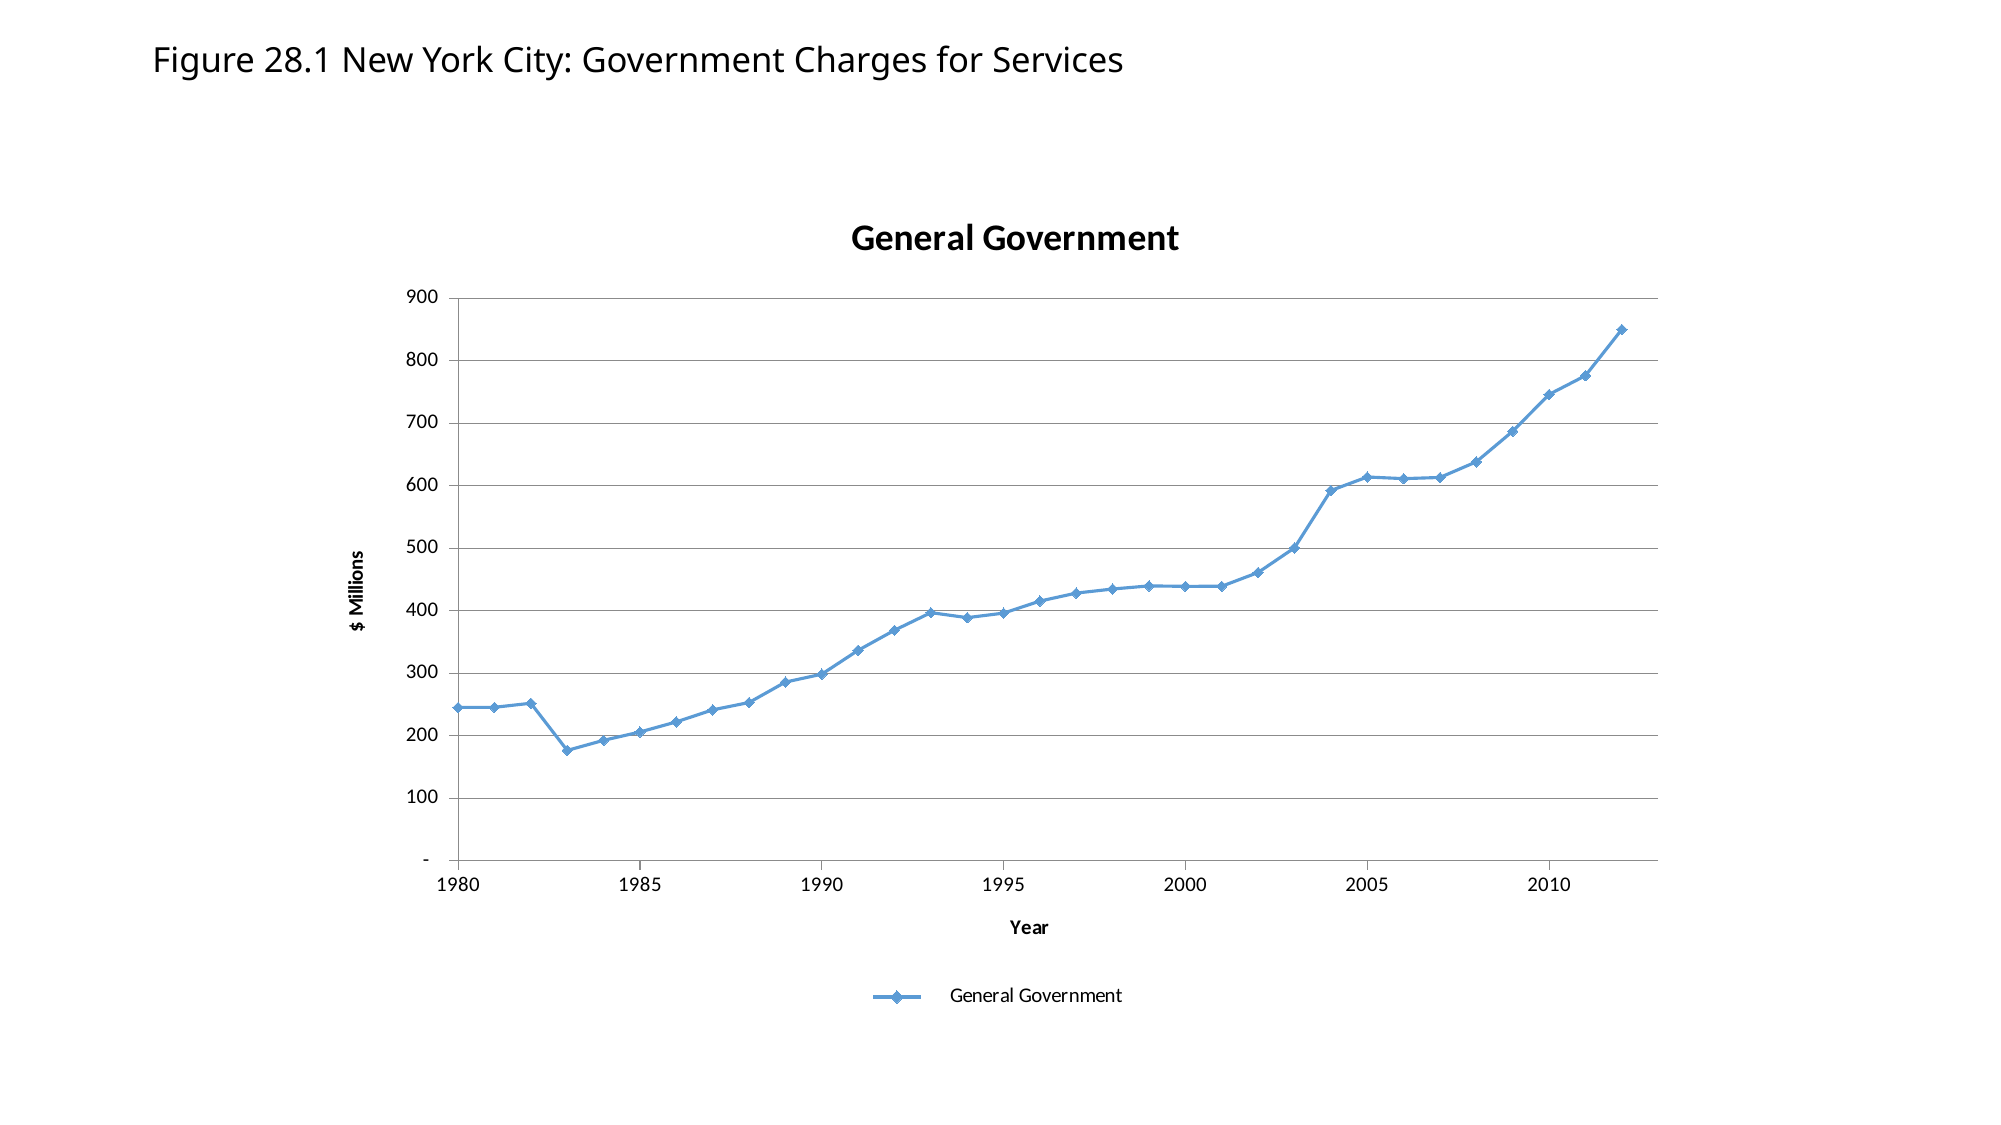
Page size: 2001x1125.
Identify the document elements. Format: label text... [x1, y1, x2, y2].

title Figure 28.1 New York City: Government Charges for Services [137, 35, 1863, 130]
chart [314, 186, 1686, 1014]
